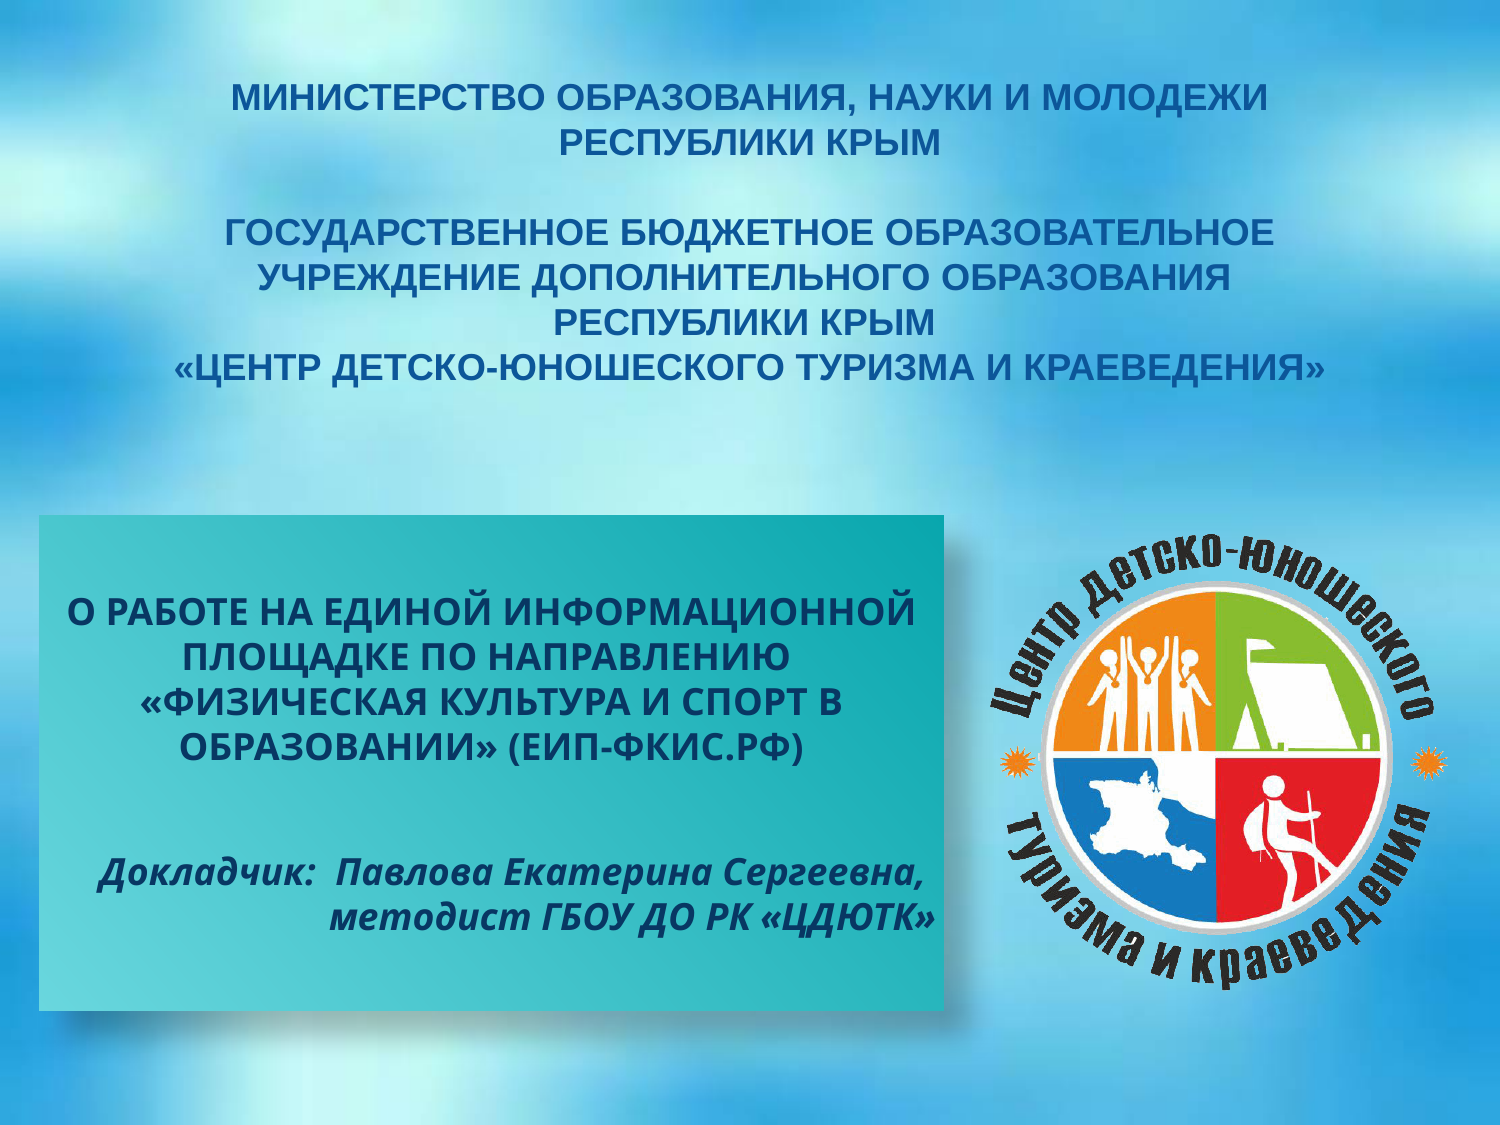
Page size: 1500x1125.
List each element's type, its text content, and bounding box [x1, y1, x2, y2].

picture [0, 0, 1500, 1125]
text_box О работе на единой информационной площадке по направлению «Физическая культура и спорт в образовании» (еип-фкис.рф) Докладчик: Павлова Екатерина Сергеевна, методист ГБОУ ДО РК «ЦДЮТК» [39, 515, 944, 1011]
text_box МИНИСТЕРСТВО ОБРАЗОВАНИЯ, НАУКИ И МОЛОДЕЖИ РЕСПУБЛИКИ КРЫМ ГОСУДАРСТВЕННОЕ БЮДЖЕТНОЕ ОБРАЗОВАТЕЛЬНОЕ УЧРЕЖДЕНИЕ ДОПОЛНИТЕЛЬНОГО ОБРАЗОВАНИЯ РЕСПУБЛИКИ КРЫМ «ЦЕНТР ДЕТСКО-ЮНОШЕСКОГО ТУРИЗМА И КРАЕВЕДЕНИЯ» [147, 30, 1353, 527]
